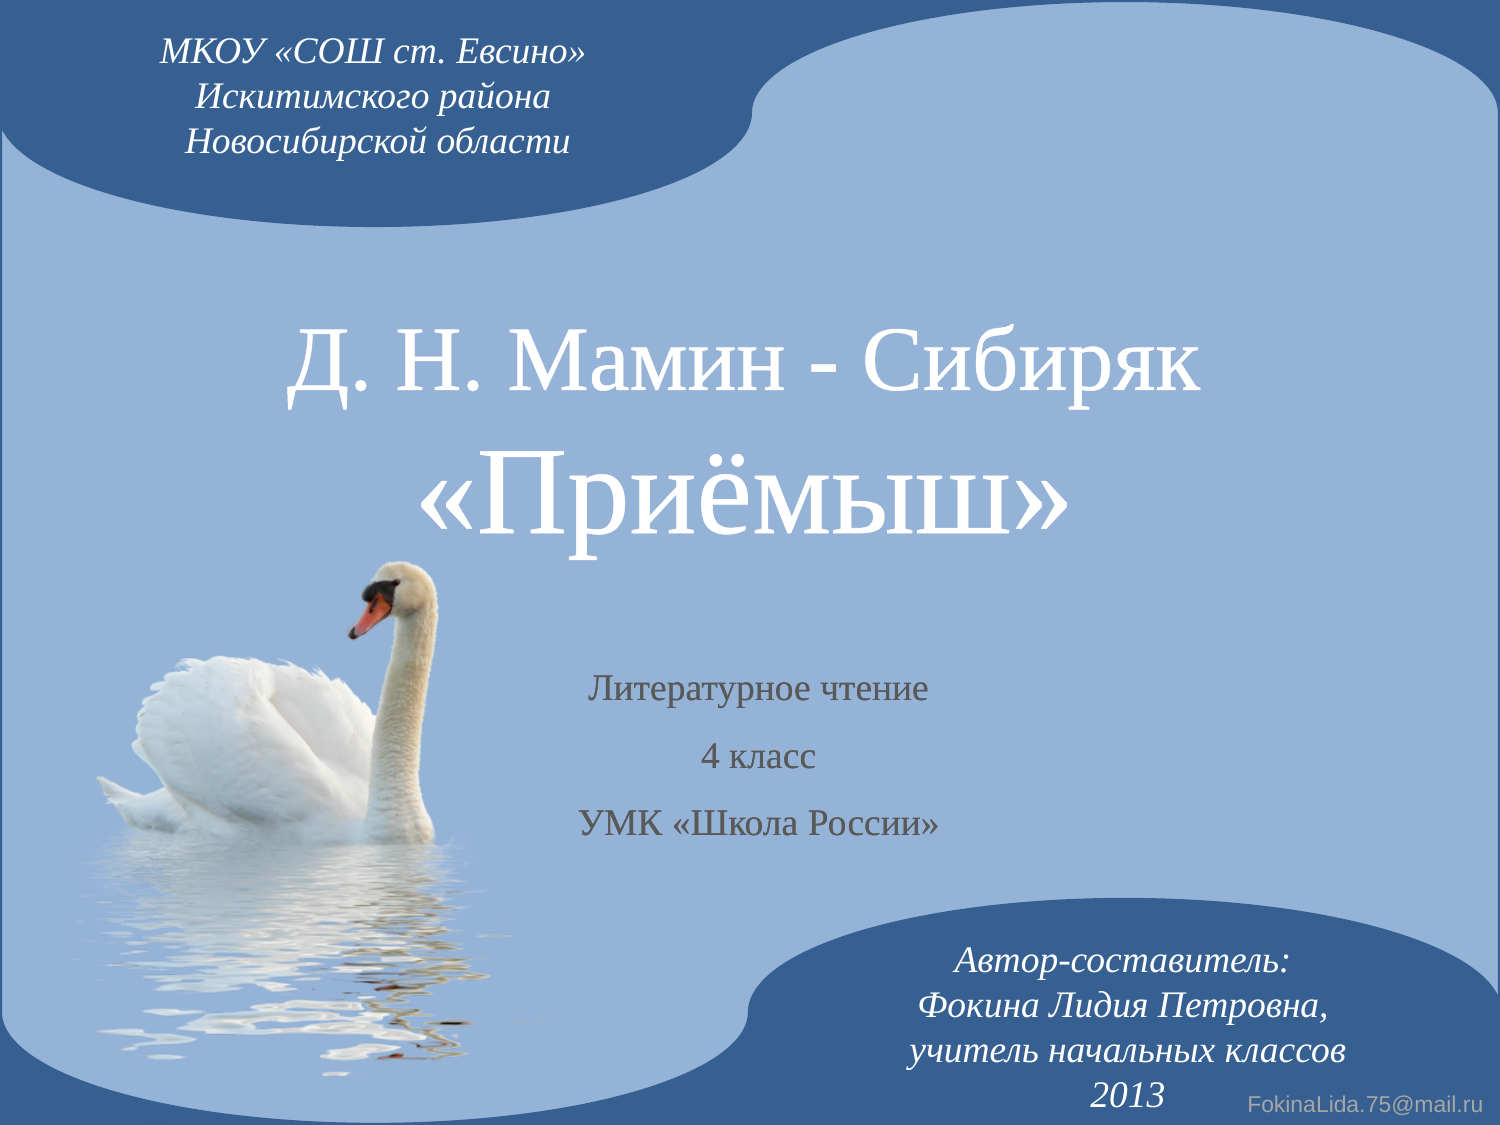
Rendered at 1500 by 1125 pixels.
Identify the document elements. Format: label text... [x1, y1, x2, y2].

text_box Д. Н. Мамин - Сибиряк «Приёмыш» [64, 290, 1424, 566]
picture [40, 551, 561, 1125]
text_box Автор-составитель: Фокина Лидия Петровна, учитель начальных классов 2013 [785, 928, 1471, 1123]
text_box Литературное чтение 4 класс УМК «Школа России» [566, 633, 1134, 851]
text_box МКОУ «СОШ ст. Евсино» Искитимского района Новосибирской области [112, 18, 644, 169]
